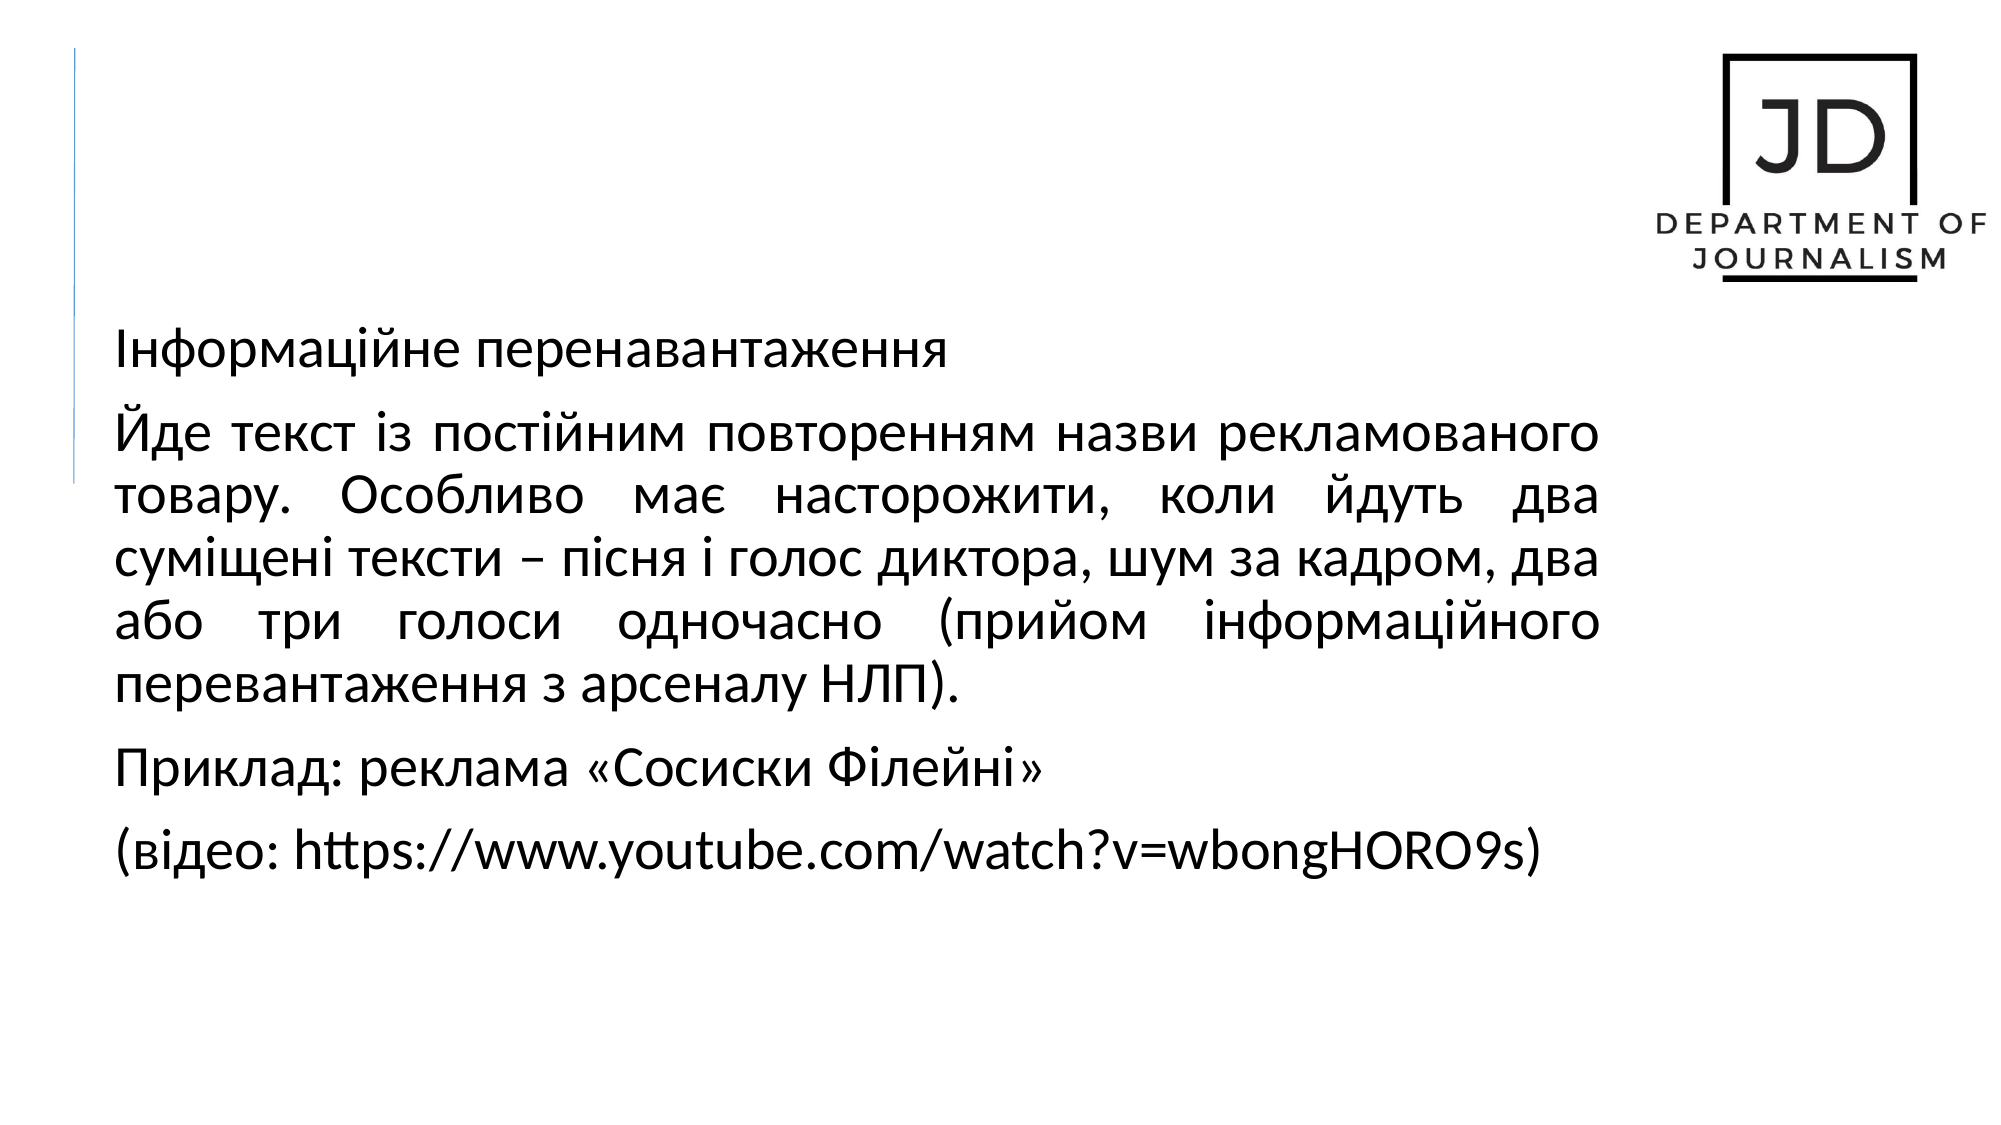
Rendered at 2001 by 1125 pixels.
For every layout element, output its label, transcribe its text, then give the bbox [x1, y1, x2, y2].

picture [1641, 0, 2000, 358]
list Інформаційне перенавантаження Йде текст із постійним повторенням назви рекламованого товару. Особливо має насторожити, коли йдуть два суміщені тексти – пісня і голос диктора, шум за кадром, два або три голоси одночасно (прийом інформаційного перевантаження з арсеналу НЛП). Приклад: реклама «Сосиски Філейні» (відео: https://www.youtube.com/watch?v=wbongHORO9s) [99, 309, 1617, 1096]
